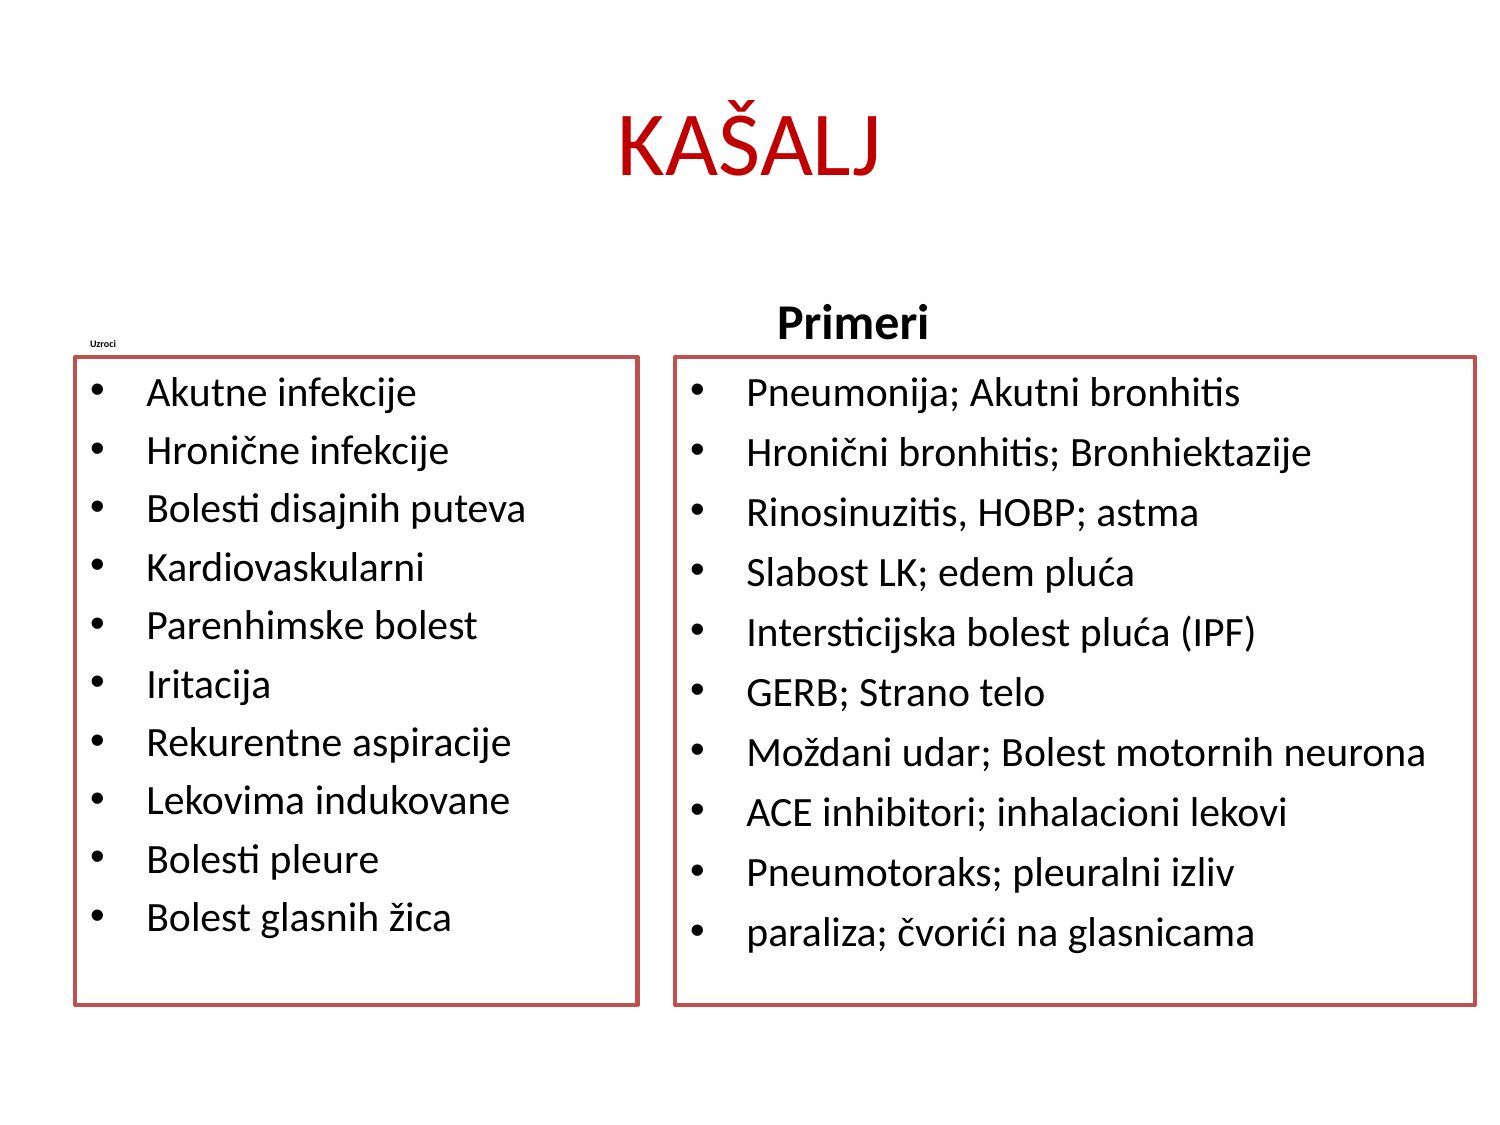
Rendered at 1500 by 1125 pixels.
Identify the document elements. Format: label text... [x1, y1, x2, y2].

list Pneumonija; Akutni bronhitis Hronični bronhitis; Bronhiektazije Rinosinuzitis, HOBP; astma Slabost LK; edem pluća Intersticijska bolest pluća (IPF) GERB; Strano telo Moždani udar; Bolest motornih neurona ACE inhibitori; inhalacioni lekovi Pneumotoraks; pleuralni izliv paraliza; čvorići na glasnicama [673, 355, 1477, 1007]
list Akutne infekcije Hronične infekcije Bolesti disajnih puteva Kardiovaskularni Parenhimske bolest Iritacija Rekurentne aspiracije Lekovima indukovane Bolesti pleure Bolest glasnih žica [73, 355, 640, 1007]
title KAŠALJ [75, 45, 1425, 233]
list Uzroci [75, 251, 738, 357]
list Primeri [761, 251, 1425, 355]
